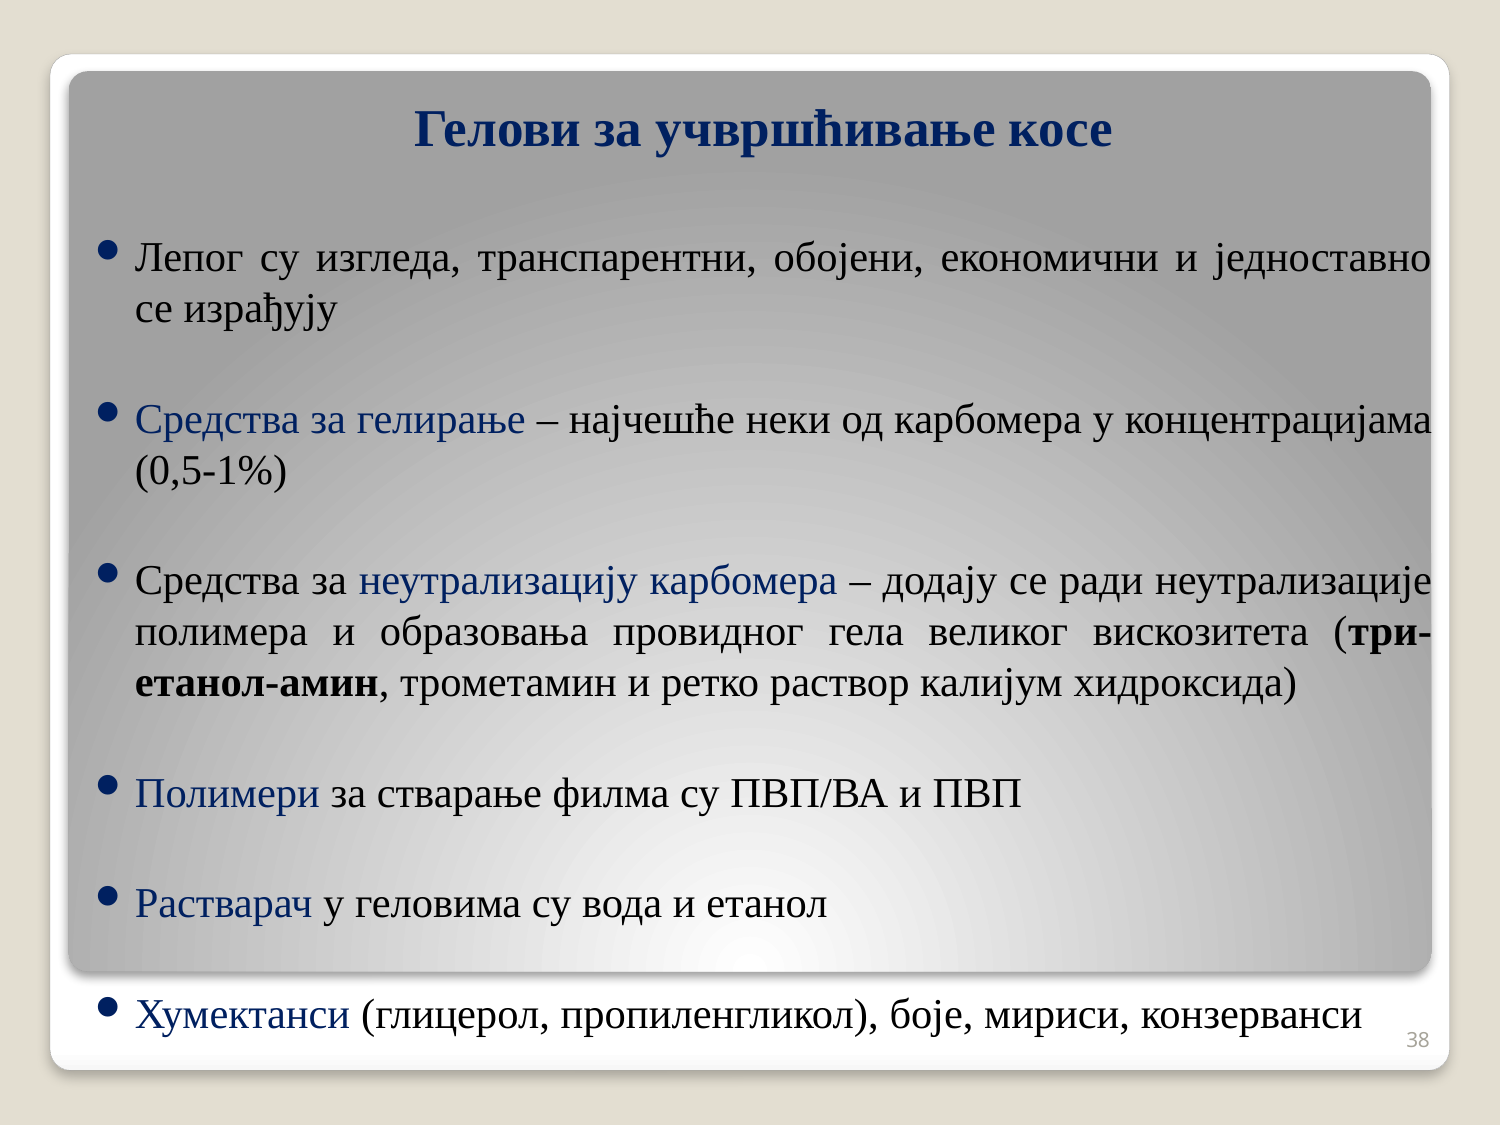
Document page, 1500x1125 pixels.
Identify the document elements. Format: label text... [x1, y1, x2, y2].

list Гелови за учвршћивање косе Лепог су изгледа, транспарентни, обојени, економични и једноставно се израђују Средства за гелирање – најчешће неки од карбомера у концентрацијама (0,5-1%) Средства за неутрализацију карбомера – додају се ради неутрализације полимера и образовања провидног гела великог вискозитета (три-етанол-амин, трометамин и ретко раствор калијум хидроксида) Полимери за стварање филма су ПВП/ВА и ПВП Растварач у геловима су вода и етанол Хумектанси (глицерол, пропиленгликол), боје, мириси, конзерванси [64, 78, 1447, 1059]
slide_number 38 [1369, 1002, 1445, 1063]
